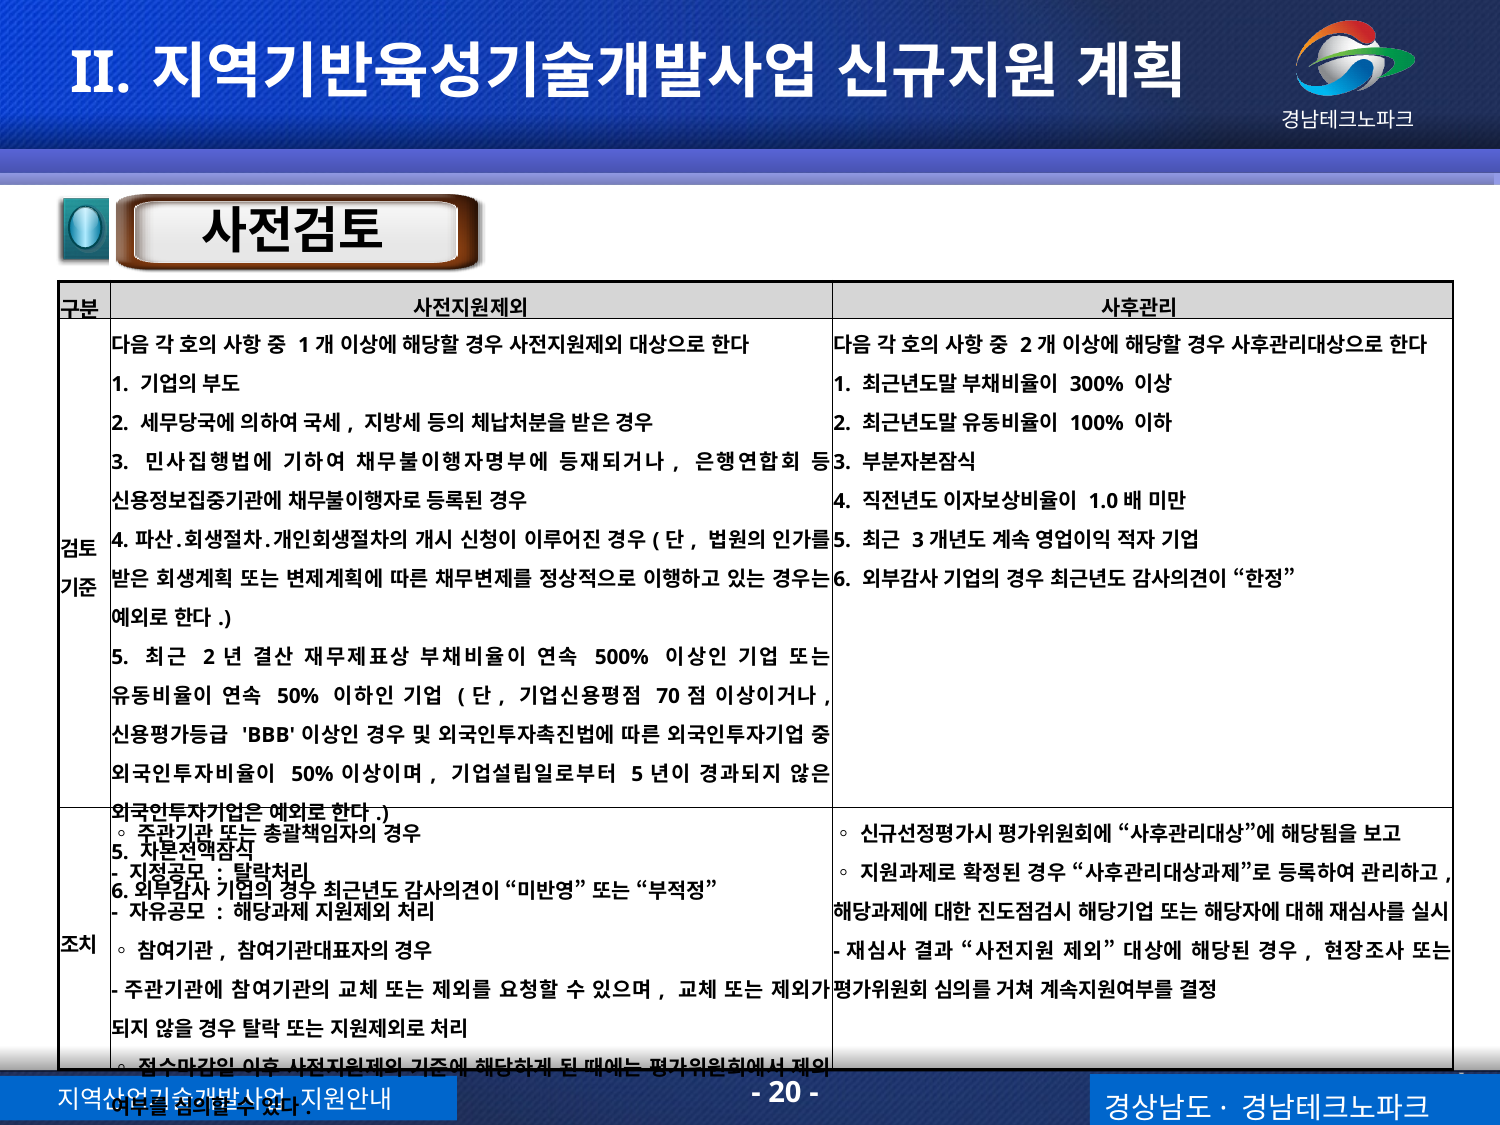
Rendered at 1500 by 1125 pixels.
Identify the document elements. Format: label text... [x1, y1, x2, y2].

table_cell 조치 [60, 808, 110, 1068]
table_cell 다음 각 호의 사항 중 1개 이상에 해당할 경우 사전지원제외 대상으로 한다 1. 기업의 부도 2. 세무당국에 의하여 국세, 지방세 등의 체납처분을 받은 경우 3. 민사집행법에 기하여 채무불이행자명부에 등재되거나, 은행연합회 등 신용정보집중기관에 채무불이행자로 등록된 경우 4.파산․회생절차․개인회생절차의 개시 신청이 이루어진 경우(단, 법원의 인가를 받은 회생계획 또는 변제계획에 따른 채무변제를 정상적으로 이행하고 있는 경우는 예외로 한다.) 5. 최근 2년 결산 재무제표상 부채비율이 연속 500% 이상인 기업 또는 유동비율이 연속 50% 이하인 기업 (단, 기업신용평점 70점 이상이거나, 신용평가등급 'BBB'이상인 경우 및 외국인투자촉진법에 따른 외국인투자기업 중 외국인투자비율이 50%이상이며, 기업설립일로부터 5년이 경과되지 않은 외국인투자기업은 예외로 한다.) 5. 자본전액잠식 6.외부감사 기업의 경우 최근년도 감사의견이 “미반영” 또는 “부적정” [111, 319, 832, 807]
table_header 구분 [60, 296, 110, 318]
table_cell 다음 각 호의 사항 중 2개 이상에 해당할 경우 사후관리대상으로 한다 1. 최근년도말 부채비율이 300% 이상 2. 최근년도말 유동비율이 100% 이하 3. 부분자본잠식 4. 직전년도 이자보상비율이 1.0배 미만 5. 최근 3개년도 계속 영업이익 적자 기업 6. 외부감사 기업의 경우 최근년도 감사의견이 “한정” [833, 319, 1452, 807]
table_header 사전지원제외 [111, 283, 832, 318]
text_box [52, 187, 493, 287]
table_cell 검토 기준 [60, 319, 110, 807]
picture [0, 0, 1500, 148]
picture [0, 1071, 1500, 1125]
table_cell ◦주관기관 또는 총괄책임자의 경우 - 지정공모 : 탈락처리 - 자유공모 : 해당과제 지원제외 처리 ◦참여기관, 참여기관대표자의 경우 -주관기관에 참여기관의 교체 또는 제외를 요청할 수 있으며, 교체 또는 제외가 되지 않을 경우 탈락 또는 지원제외로 처리 ◦접수마감일 이후 사전지원제외 기준에 해당하게 된 때에는 평가위원회에서 제외 여부를 심의할 수 있다. [111, 808, 832, 1068]
text_box II. 지역기반육성기술개발사업 신규지원 계획 [55, 24, 1348, 113]
table_cell ◦신규선정평가시 평가위원회에 “사후관리대상”에 해당됨을 보고 ◦지원과제로 확정된 경우 “사후관리대상과제”로 등록하여 관리하고, 해당과제에 대한 진도점검시 해당기업 또는 해당자에 대해 재심사를 실시 -재심사 결과 “사전지원 제외” 대상에 해당된 경우, 현장조사 또는 평가위원회 심의를 거쳐 계속지원여부를 결정 [833, 808, 1452, 1068]
table_header 사후관리 [833, 283, 1452, 318]
